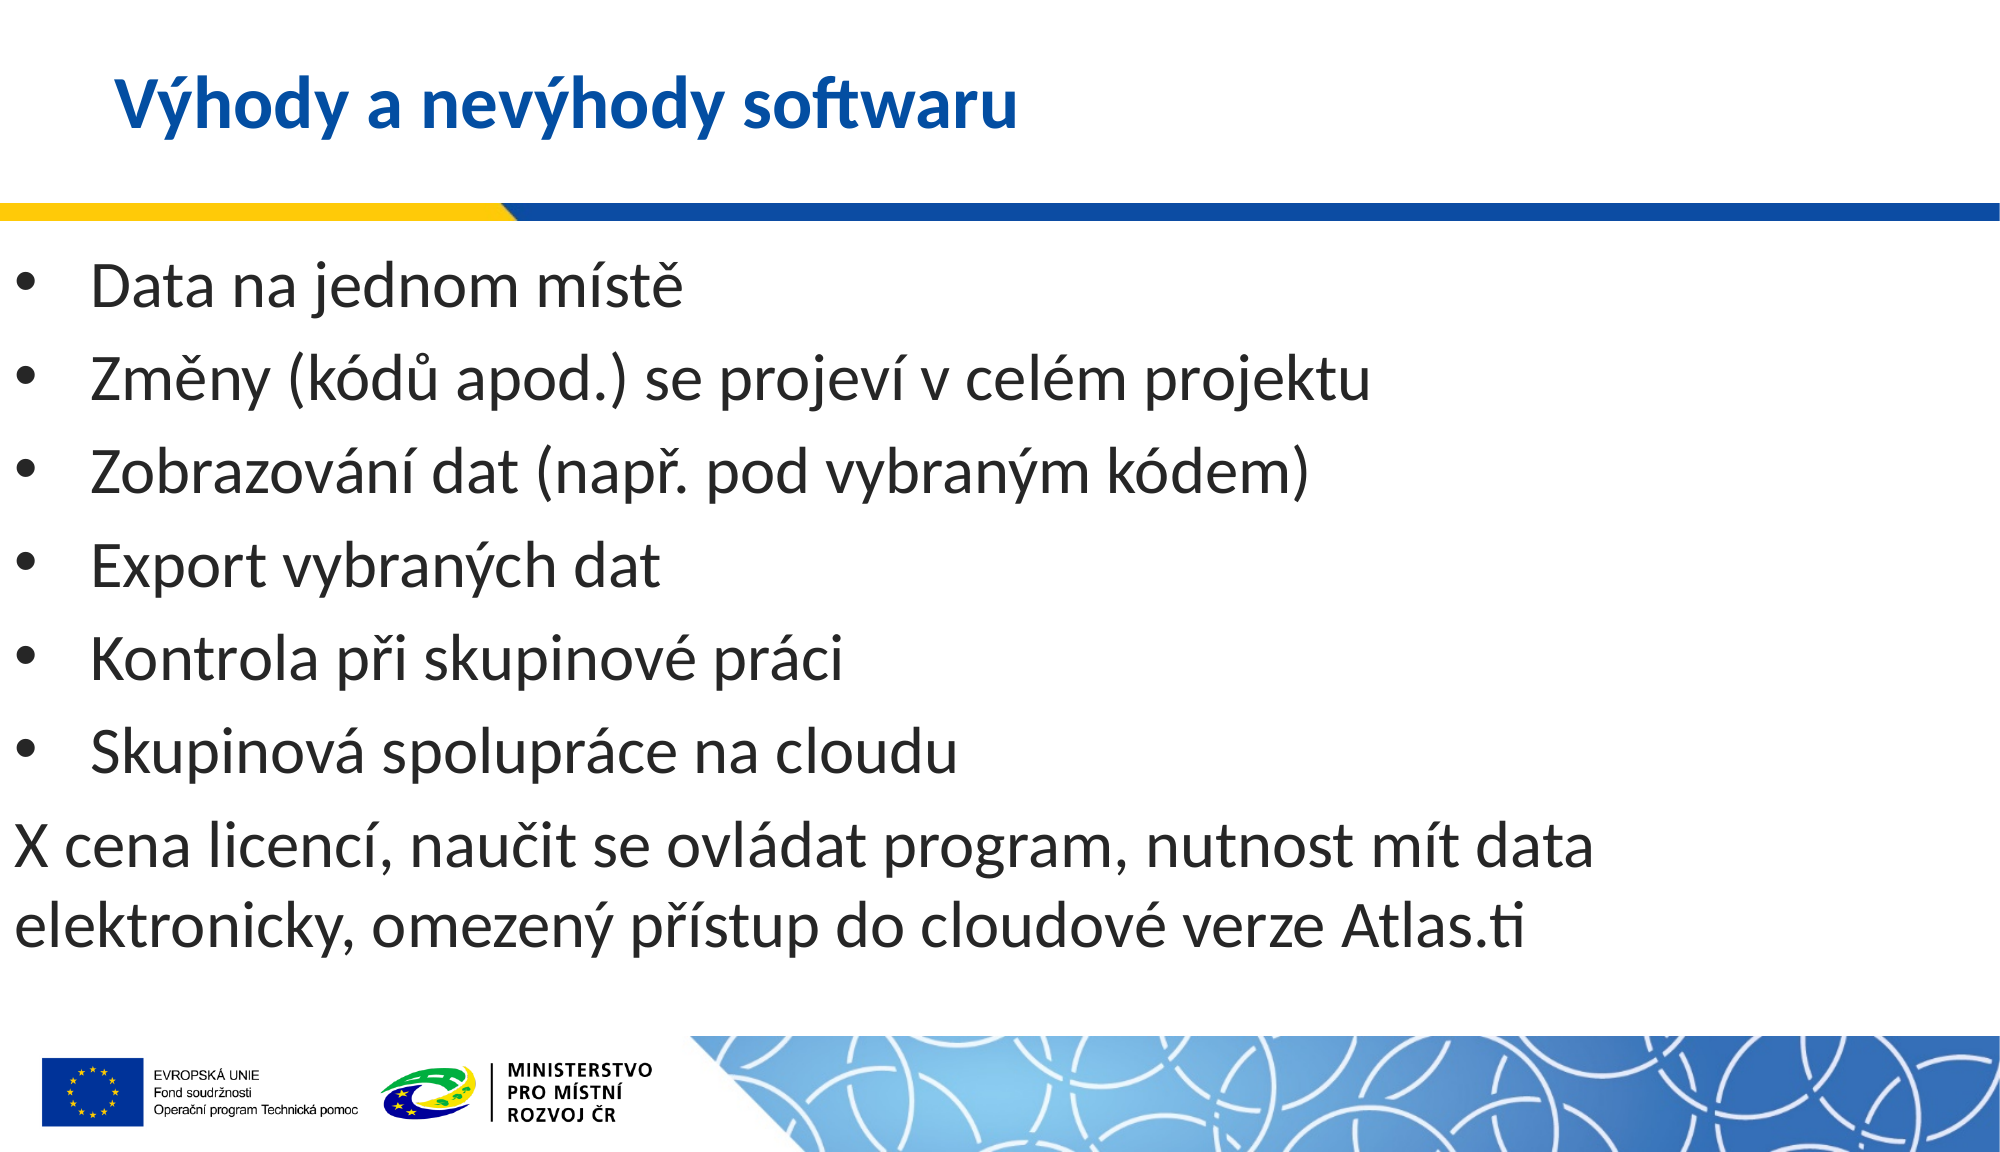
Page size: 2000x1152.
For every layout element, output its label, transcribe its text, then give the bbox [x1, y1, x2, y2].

picture [680, 1036, 2000, 1152]
picture [0, 203, 2000, 221]
title Výhody a nevýhody softwaru [99, 46, 1900, 198]
picture [19, 1035, 674, 1149]
list Data na jednom místě Změny (kódů apod.) se projeví v celém projektu Zobrazování dat (např. pod vybraným kódem) Export vybraných dat Kontrola při skupinové práci Skupinová spolupráce na cloudu X cena licencí, naučit se ovládat program, nutnost mít data elektronicky, omezený přístup do cloudové verze Atlas.ti [0, 233, 1900, 1029]
